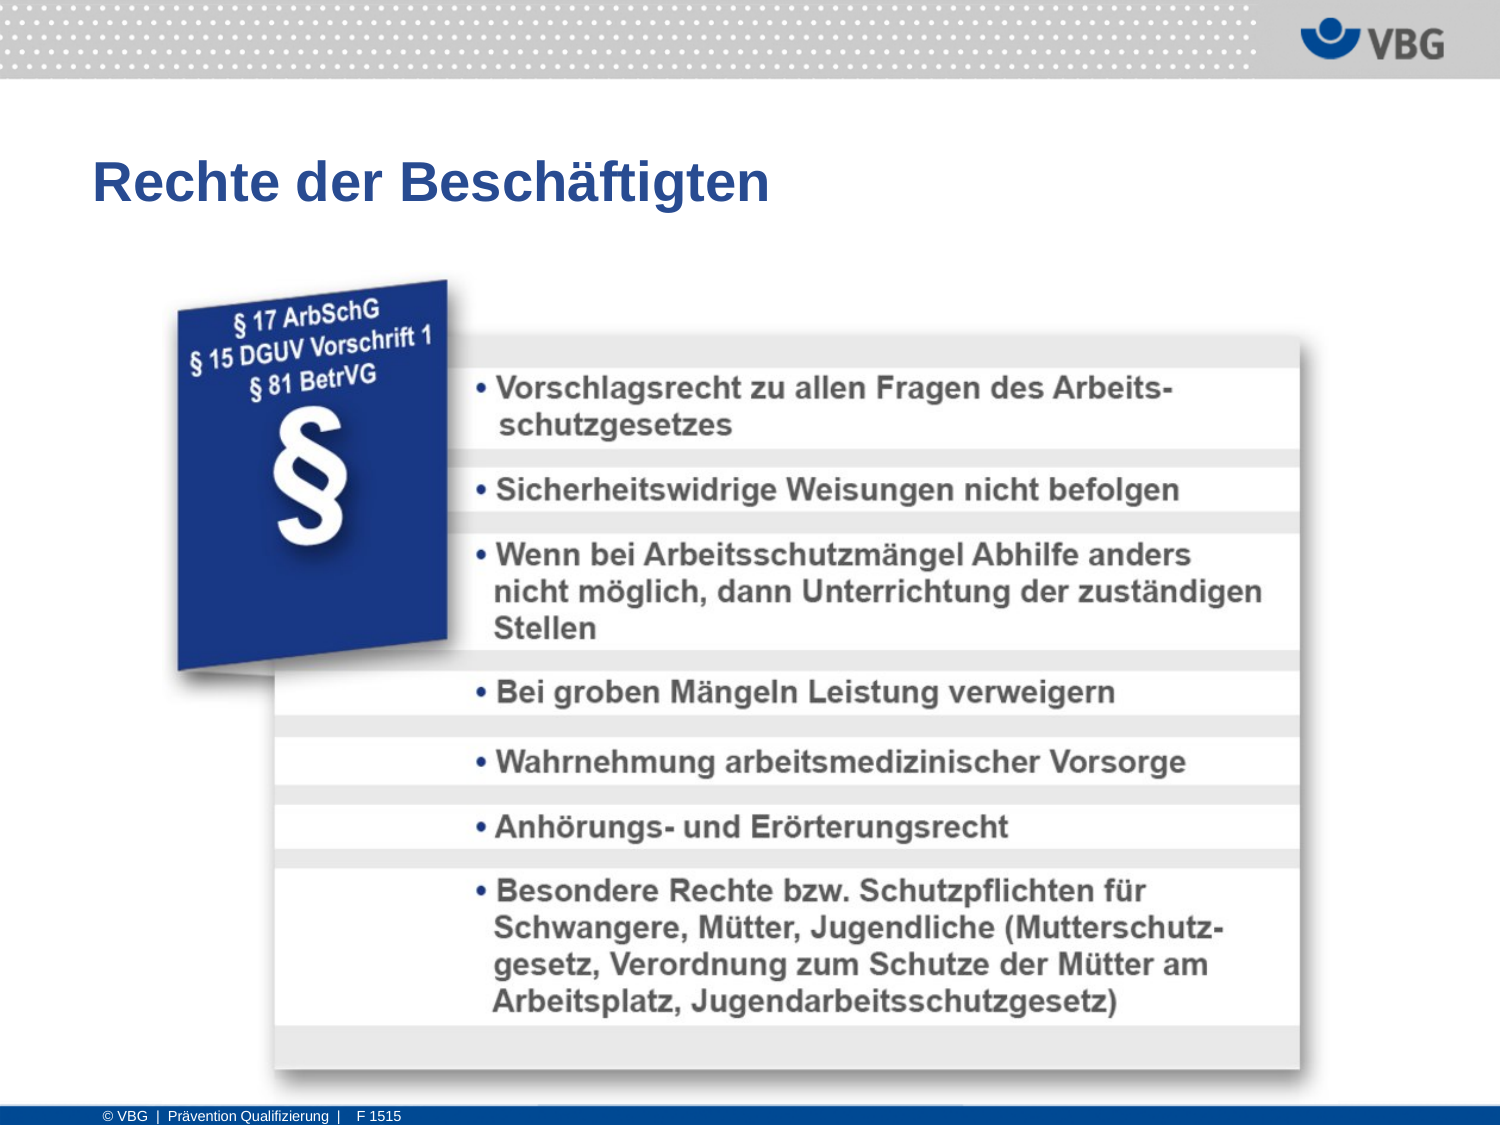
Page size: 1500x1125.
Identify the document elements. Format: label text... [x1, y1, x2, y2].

picture [0, 0, 1500, 1125]
list F 1515 [356, 1108, 547, 1125]
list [162, 270, 1338, 1104]
title Rechte der Beschäftigten [92, 112, 1410, 254]
